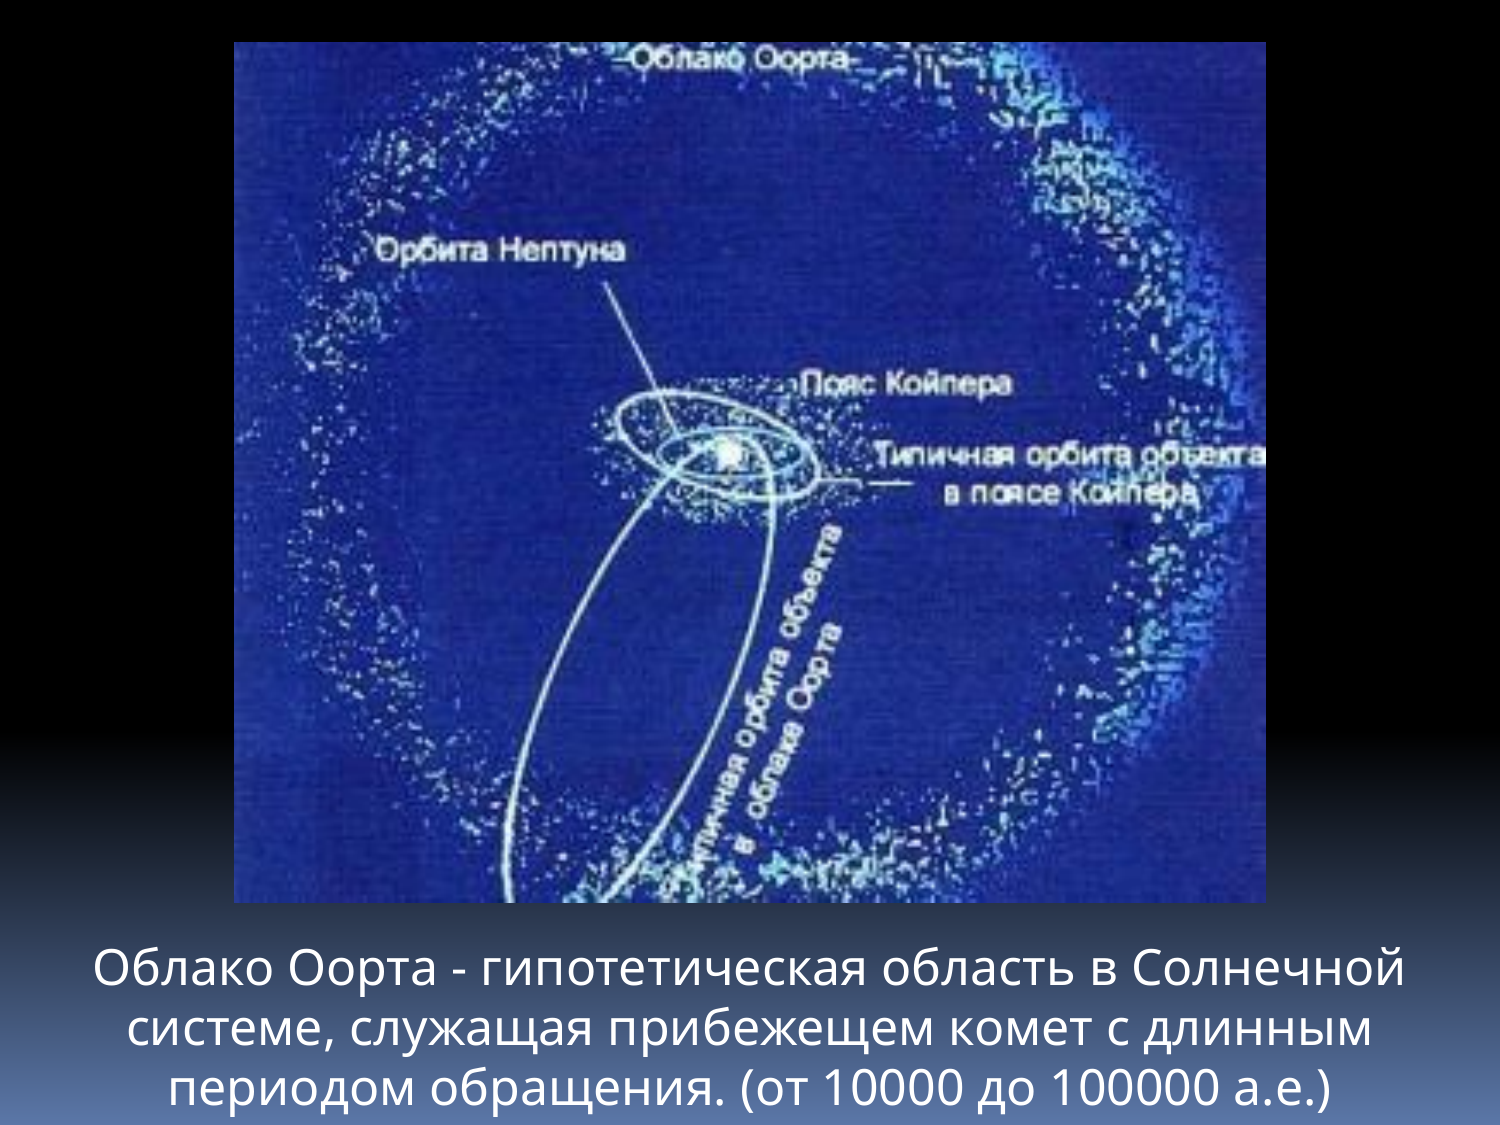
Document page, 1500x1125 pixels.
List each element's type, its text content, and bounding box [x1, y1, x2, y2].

text_box Облако Оорта - гипотетическая область в Солнечной системе, служащая прибежещем комет с длинным периодом обращения. (от 10000 до 100000 а.е.) [0, 928, 1500, 1123]
picture [233, 42, 1267, 903]
